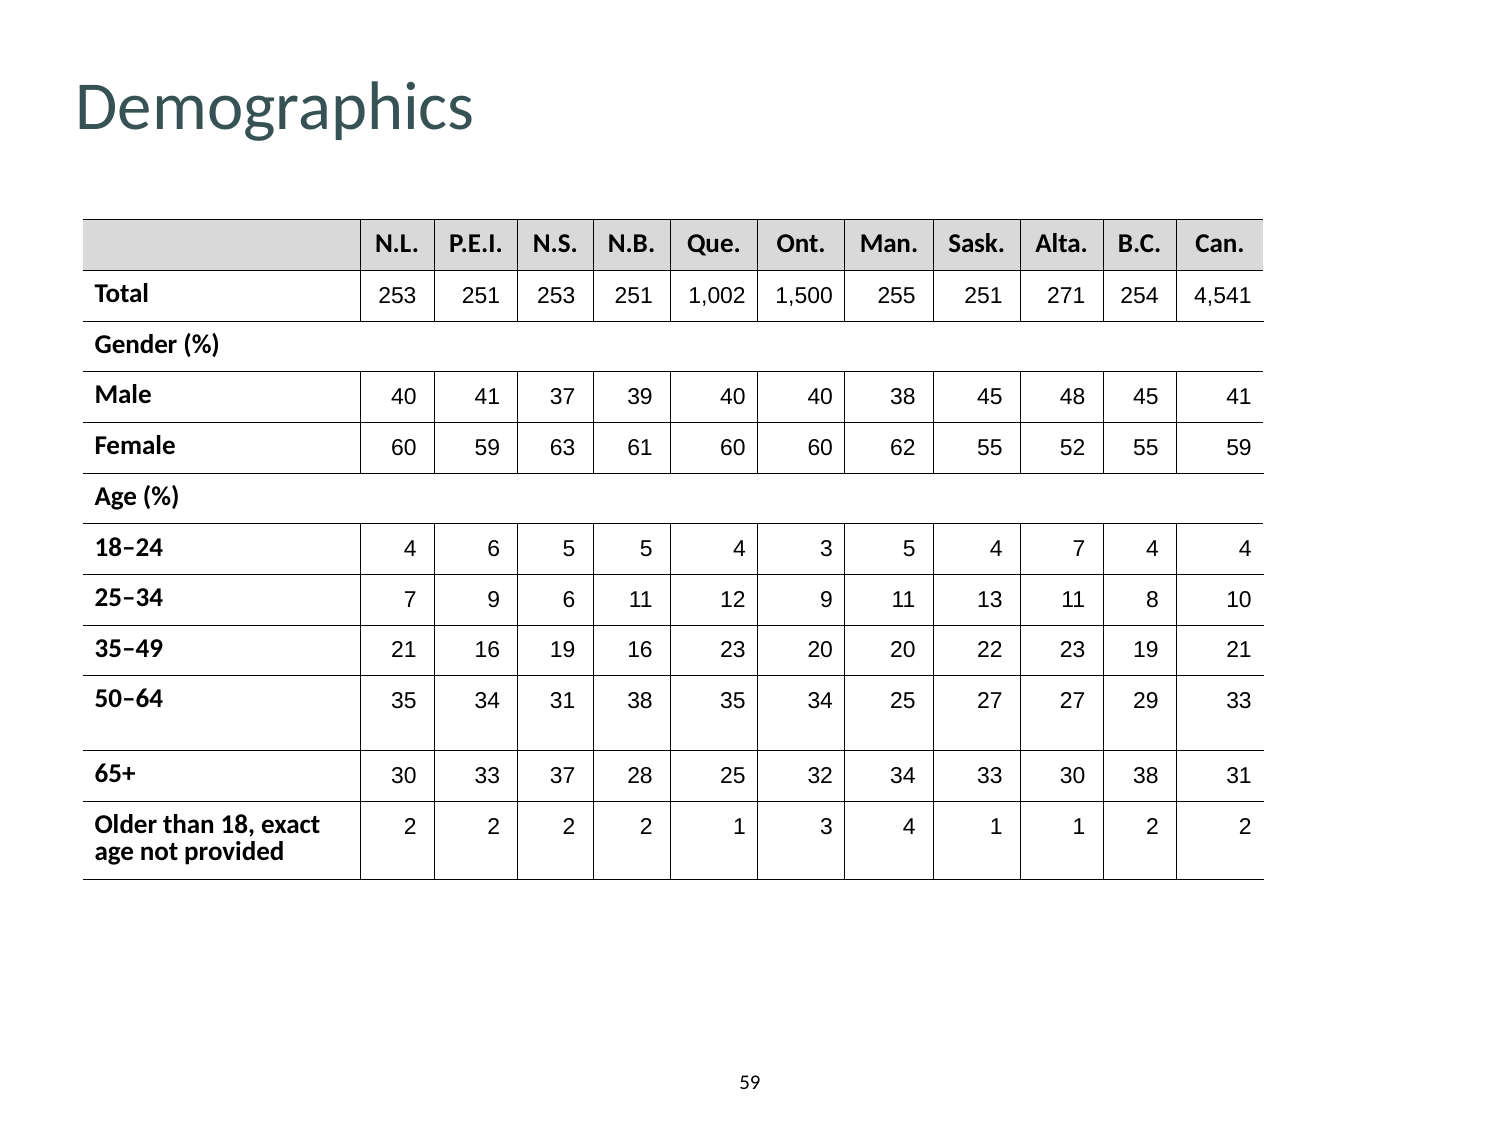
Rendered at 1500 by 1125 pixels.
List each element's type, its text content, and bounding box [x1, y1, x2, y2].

table_cell 30 [1021, 751, 1103, 801]
table_cell 2 [1177, 802, 1263, 879]
table_cell 9 [435, 575, 517, 625]
table_cell 37 [518, 372, 593, 422]
table_cell 29 [1104, 676, 1176, 750]
table_cell 38 [1104, 751, 1176, 801]
table_header Man. [845, 220, 933, 270]
table_cell 7 [361, 575, 434, 625]
table_cell 35 [671, 676, 757, 750]
table_cell 40 [758, 372, 844, 422]
table_cell [1103, 322, 1176, 371]
table_header Ont. [758, 220, 844, 270]
table_cell 55 [1104, 423, 1176, 473]
table_header N.B. [594, 220, 670, 270]
table_cell [1020, 474, 1103, 523]
table_cell [1176, 322, 1263, 371]
table_cell 59 [1177, 423, 1263, 473]
table_cell 1,500 [758, 271, 844, 321]
table_cell 13 [934, 575, 1020, 625]
table_cell 12 [671, 575, 757, 625]
table_cell 2 [361, 802, 434, 879]
table_cell Age (%) [83, 474, 360, 523]
table_cell 38 [594, 676, 670, 750]
table_cell 60 [671, 423, 757, 473]
table_cell [933, 474, 1020, 523]
table_cell 41 [435, 372, 517, 422]
table_cell 5 [518, 524, 593, 574]
table_cell [434, 322, 518, 371]
table_header N.L. [361, 220, 434, 270]
table_cell 253 [361, 271, 434, 321]
table_cell 4 [845, 802, 933, 879]
table_cell [758, 322, 845, 371]
table_cell 31 [518, 676, 593, 750]
table_cell 251 [934, 271, 1020, 321]
table_cell 37 [518, 751, 593, 801]
table_header B.C. [1104, 220, 1176, 270]
table_cell [1176, 474, 1263, 523]
table_cell 30 [361, 751, 434, 801]
table_cell [360, 322, 434, 371]
table_cell 65+ [83, 751, 360, 801]
table_cell 4 [671, 524, 757, 574]
table_cell Total [83, 271, 360, 321]
table_cell 41 [1177, 372, 1263, 422]
table_cell 11 [594, 575, 670, 625]
table_cell 271 [1021, 271, 1103, 321]
table_cell 16 [435, 626, 517, 675]
table_cell 35–49 [83, 626, 360, 675]
table_cell 20 [758, 626, 844, 675]
table_cell 251 [435, 271, 517, 321]
table_header Alta. [1021, 220, 1103, 270]
table_cell [518, 322, 593, 371]
table_cell 27 [934, 676, 1020, 750]
table_cell 20 [845, 626, 933, 675]
table_cell Older than 18, exact age not provided [83, 802, 360, 879]
table_cell 5 [594, 524, 670, 574]
table_cell 1,002 [671, 271, 757, 321]
table_cell 61 [594, 423, 670, 473]
table_cell 4 [1104, 524, 1176, 574]
table_cell 251 [594, 271, 670, 321]
table_header Que. [671, 220, 757, 270]
table_cell [933, 322, 1020, 371]
table_cell [360, 474, 434, 523]
table_cell 21 [1177, 626, 1263, 675]
table_cell 16 [594, 626, 670, 675]
table_cell 6 [435, 524, 517, 574]
table_header P.E.I. [435, 220, 517, 270]
table_cell 2 [435, 802, 517, 879]
table_cell Male [83, 372, 360, 422]
table_cell 32 [758, 751, 844, 801]
table_cell 11 [1021, 575, 1103, 625]
table_cell 1 [1021, 802, 1103, 879]
table_header [83, 220, 360, 270]
table_cell 34 [845, 751, 933, 801]
table_cell 39 [594, 372, 670, 422]
table_cell 5 [845, 524, 933, 574]
table_cell 3 [758, 802, 844, 879]
table_cell 45 [1104, 372, 1176, 422]
table_cell [670, 474, 758, 523]
table_header Sask. [934, 220, 1020, 270]
table_header Can. [1177, 220, 1263, 270]
table_cell 21 [361, 626, 434, 675]
table_cell 45 [934, 372, 1020, 422]
table_cell Female [83, 423, 360, 473]
table_cell [518, 474, 593, 523]
table_cell 4 [1177, 524, 1263, 574]
table_cell 9 [758, 575, 844, 625]
table_cell 34 [435, 676, 517, 750]
table_cell 10 [1177, 575, 1263, 625]
table_cell 59 [435, 423, 517, 473]
table_cell 48 [1021, 372, 1103, 422]
table_cell [593, 474, 670, 523]
table_cell 2 [1104, 802, 1176, 879]
table_cell [670, 322, 758, 371]
table_cell 27 [1021, 676, 1103, 750]
table_cell 4,541 [1177, 271, 1263, 321]
table_cell 60 [758, 423, 844, 473]
table_cell 22 [934, 626, 1020, 675]
table_cell 25 [845, 676, 933, 750]
table_cell 25 [671, 751, 757, 801]
table_cell [758, 474, 845, 523]
table_cell 255 [845, 271, 933, 321]
table_cell 19 [1104, 626, 1176, 675]
table_cell 40 [671, 372, 757, 422]
table_cell 63 [518, 423, 593, 473]
table_cell 6 [518, 575, 593, 625]
table_cell 8 [1104, 575, 1176, 625]
table_cell 1 [671, 802, 757, 879]
table_cell 33 [1177, 676, 1263, 750]
table_cell 3 [758, 524, 844, 574]
table_cell 253 [518, 271, 593, 321]
table_cell 33 [934, 751, 1020, 801]
table_cell 23 [671, 626, 757, 675]
table_cell 18–24 [83, 524, 360, 574]
table_cell 55 [934, 423, 1020, 473]
table_cell 19 [518, 626, 593, 675]
table_cell 50–64 [83, 676, 360, 750]
table_cell 35 [361, 676, 434, 750]
table_cell 33 [435, 751, 517, 801]
table_cell 254 [1104, 271, 1176, 321]
table_cell 4 [361, 524, 434, 574]
table_cell [845, 322, 933, 371]
table_cell [593, 322, 670, 371]
table_cell 7 [1021, 524, 1103, 574]
table_cell 60 [361, 423, 434, 473]
table_cell 1 [934, 802, 1020, 879]
table_cell 62 [845, 423, 933, 473]
table_cell 31 [1177, 751, 1263, 801]
table_cell 28 [594, 751, 670, 801]
table_cell Gender (%) [83, 322, 360, 371]
table_cell 4 [934, 524, 1020, 574]
table_cell 2 [518, 802, 593, 879]
table_cell [845, 474, 933, 523]
table_cell [1103, 474, 1176, 523]
table_cell 40 [361, 372, 434, 422]
table_cell 38 [845, 372, 933, 422]
table_cell 25–34 [83, 575, 360, 625]
table_cell 2 [594, 802, 670, 879]
table_cell 52 [1021, 423, 1103, 473]
table_cell [1020, 322, 1103, 371]
table_header N.S. [518, 220, 593, 270]
table_cell 23 [1021, 626, 1103, 675]
title Demographics [60, 60, 1411, 152]
table_cell 34 [758, 676, 844, 750]
table_cell [434, 474, 518, 523]
table_cell 11 [845, 575, 933, 625]
